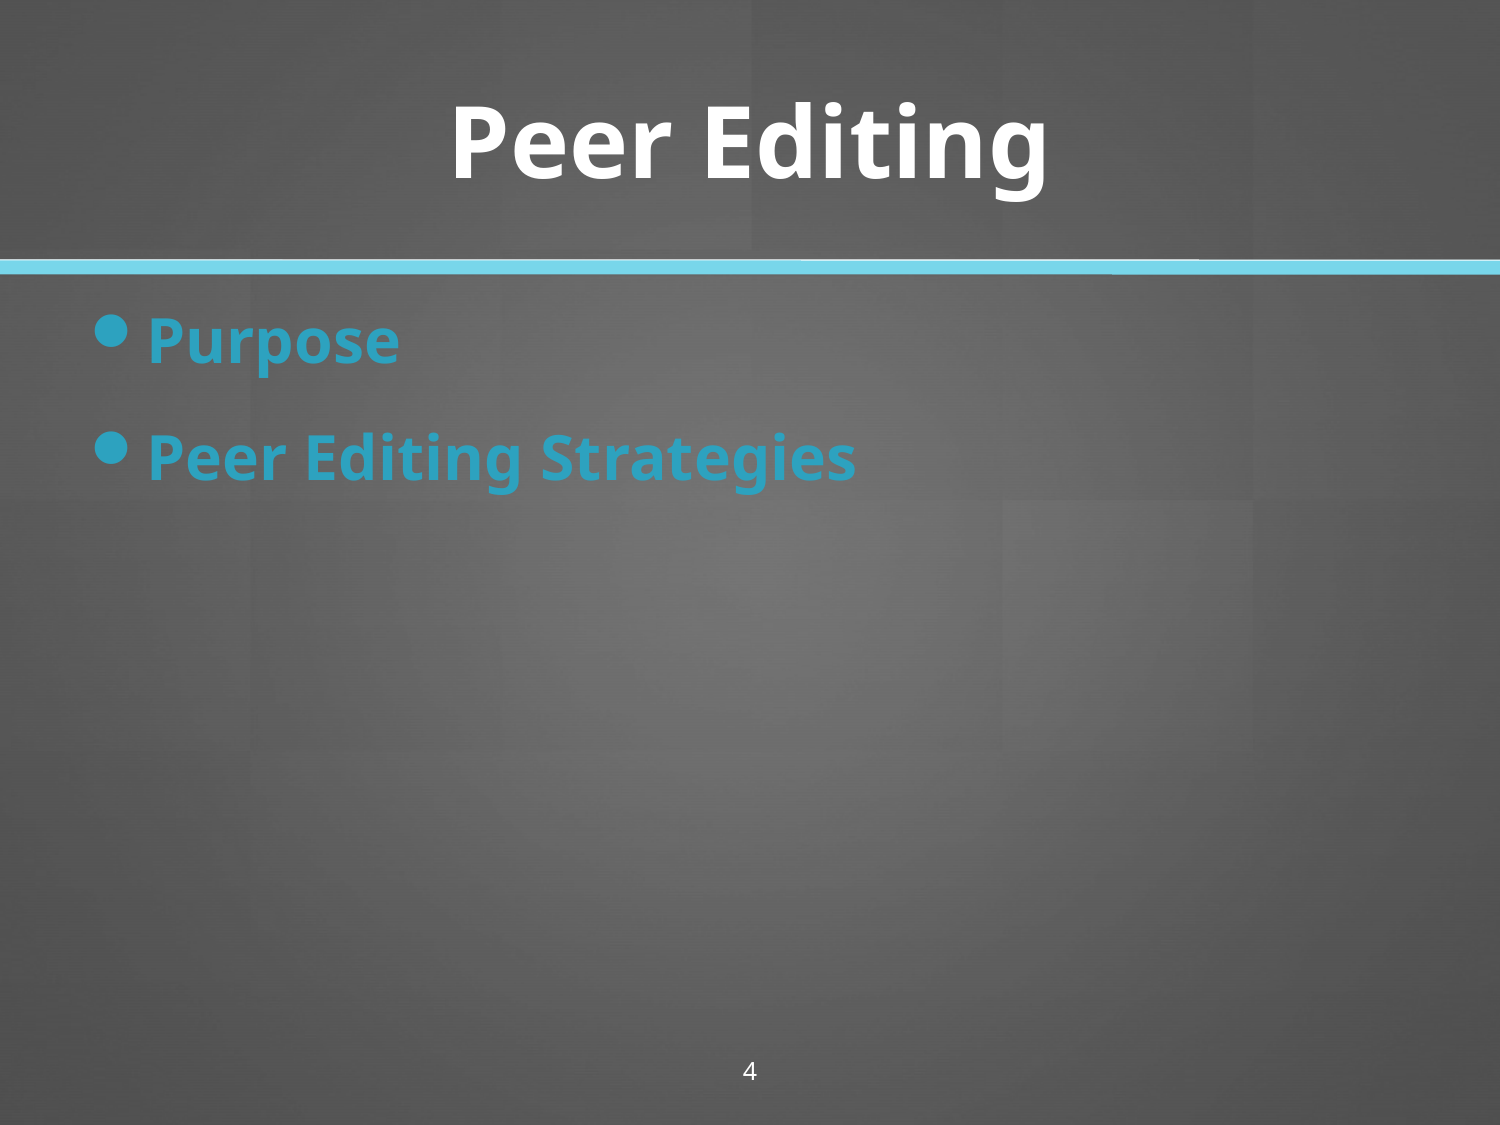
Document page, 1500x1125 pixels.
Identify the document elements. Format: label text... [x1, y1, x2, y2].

title Peer Editing [75, 45, 1425, 233]
list Purpose Peer Editing Strategies [75, 293, 1425, 1079]
slide_number 4 [699, 1042, 800, 1103]
